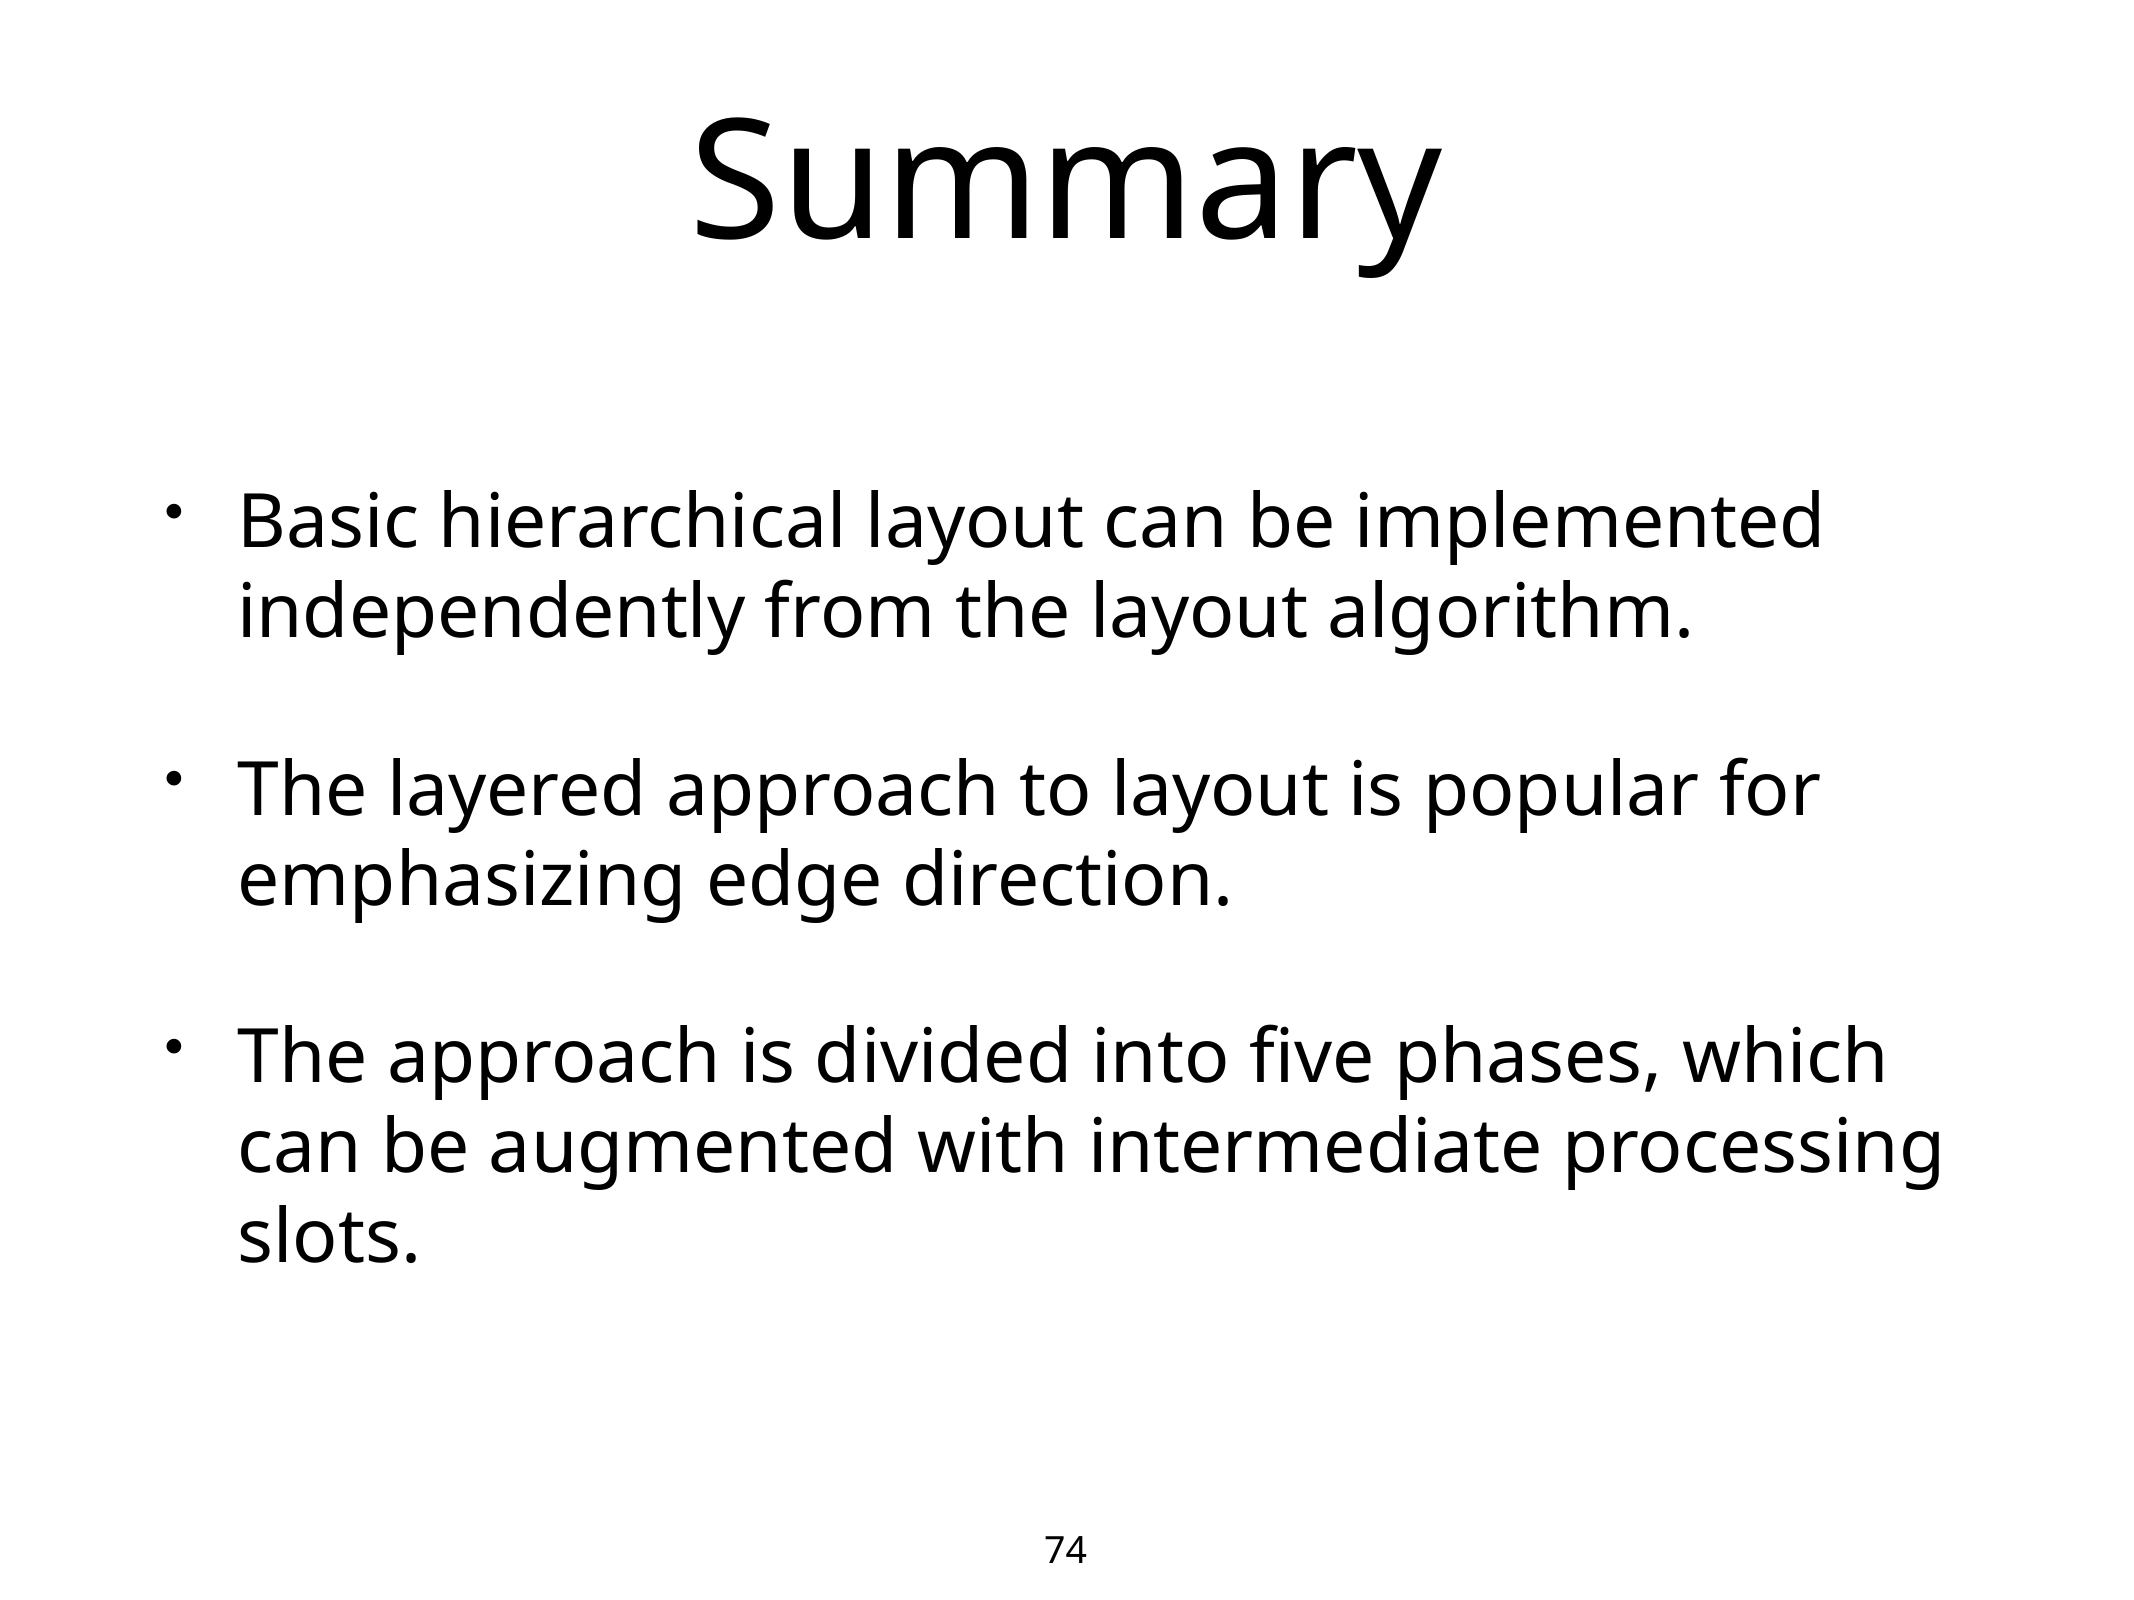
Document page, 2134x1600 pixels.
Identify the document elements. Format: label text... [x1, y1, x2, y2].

slide_number 74 [1034, 1517, 1097, 1581]
list Basic hierarchical layout can be implemented independently from the layout algorithm. The layered approach to layout is popular for emphasizing edge direction. The approach is divided into five phases, which can be augmented with intermediate processing slots. [155, 297, 1978, 1454]
title Summary [155, 0, 1978, 297]
